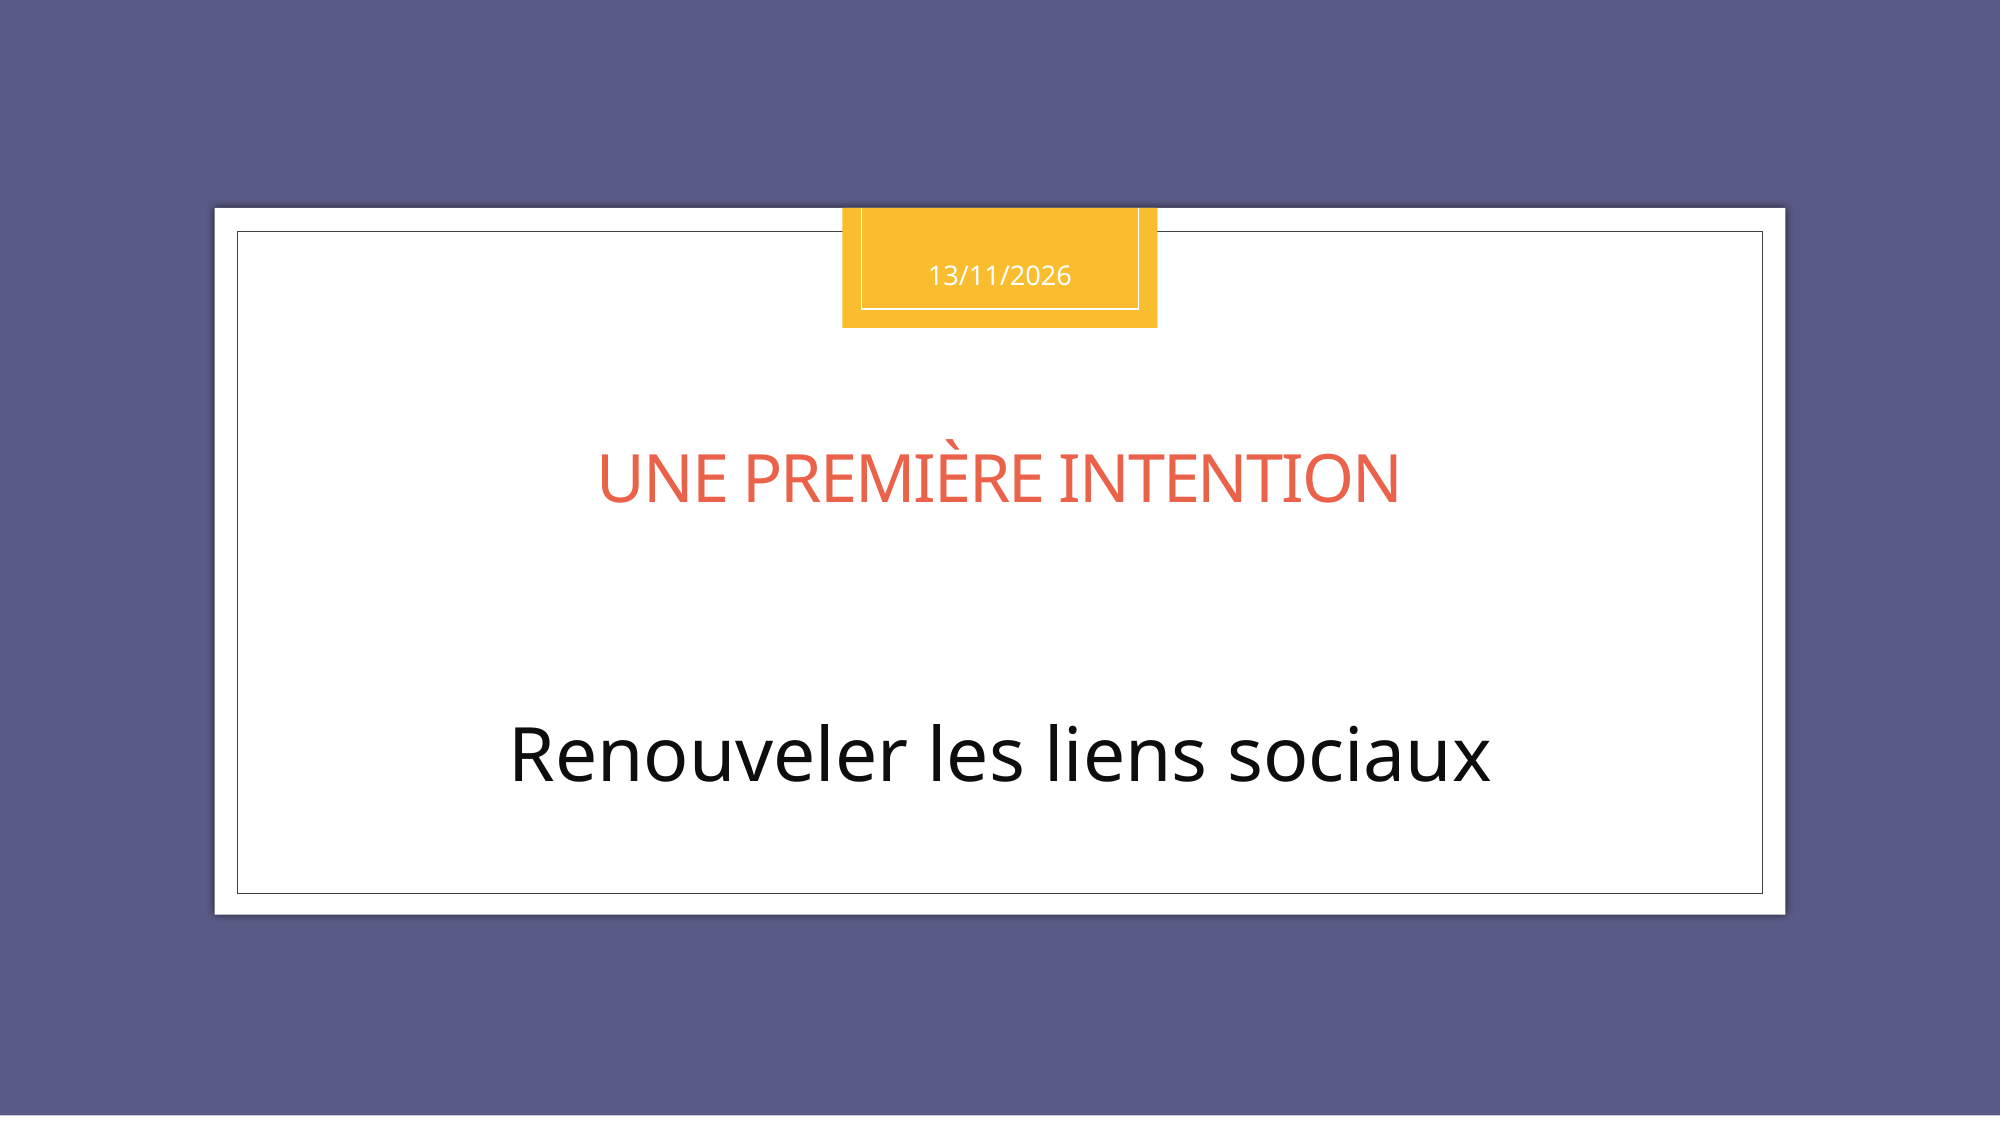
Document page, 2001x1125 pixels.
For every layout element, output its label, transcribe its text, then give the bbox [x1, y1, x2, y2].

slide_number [872, 220, 1128, 303]
title Une première intention [267, 373, 1733, 593]
list Renouveler les liens sociaux [267, 690, 1734, 844]
